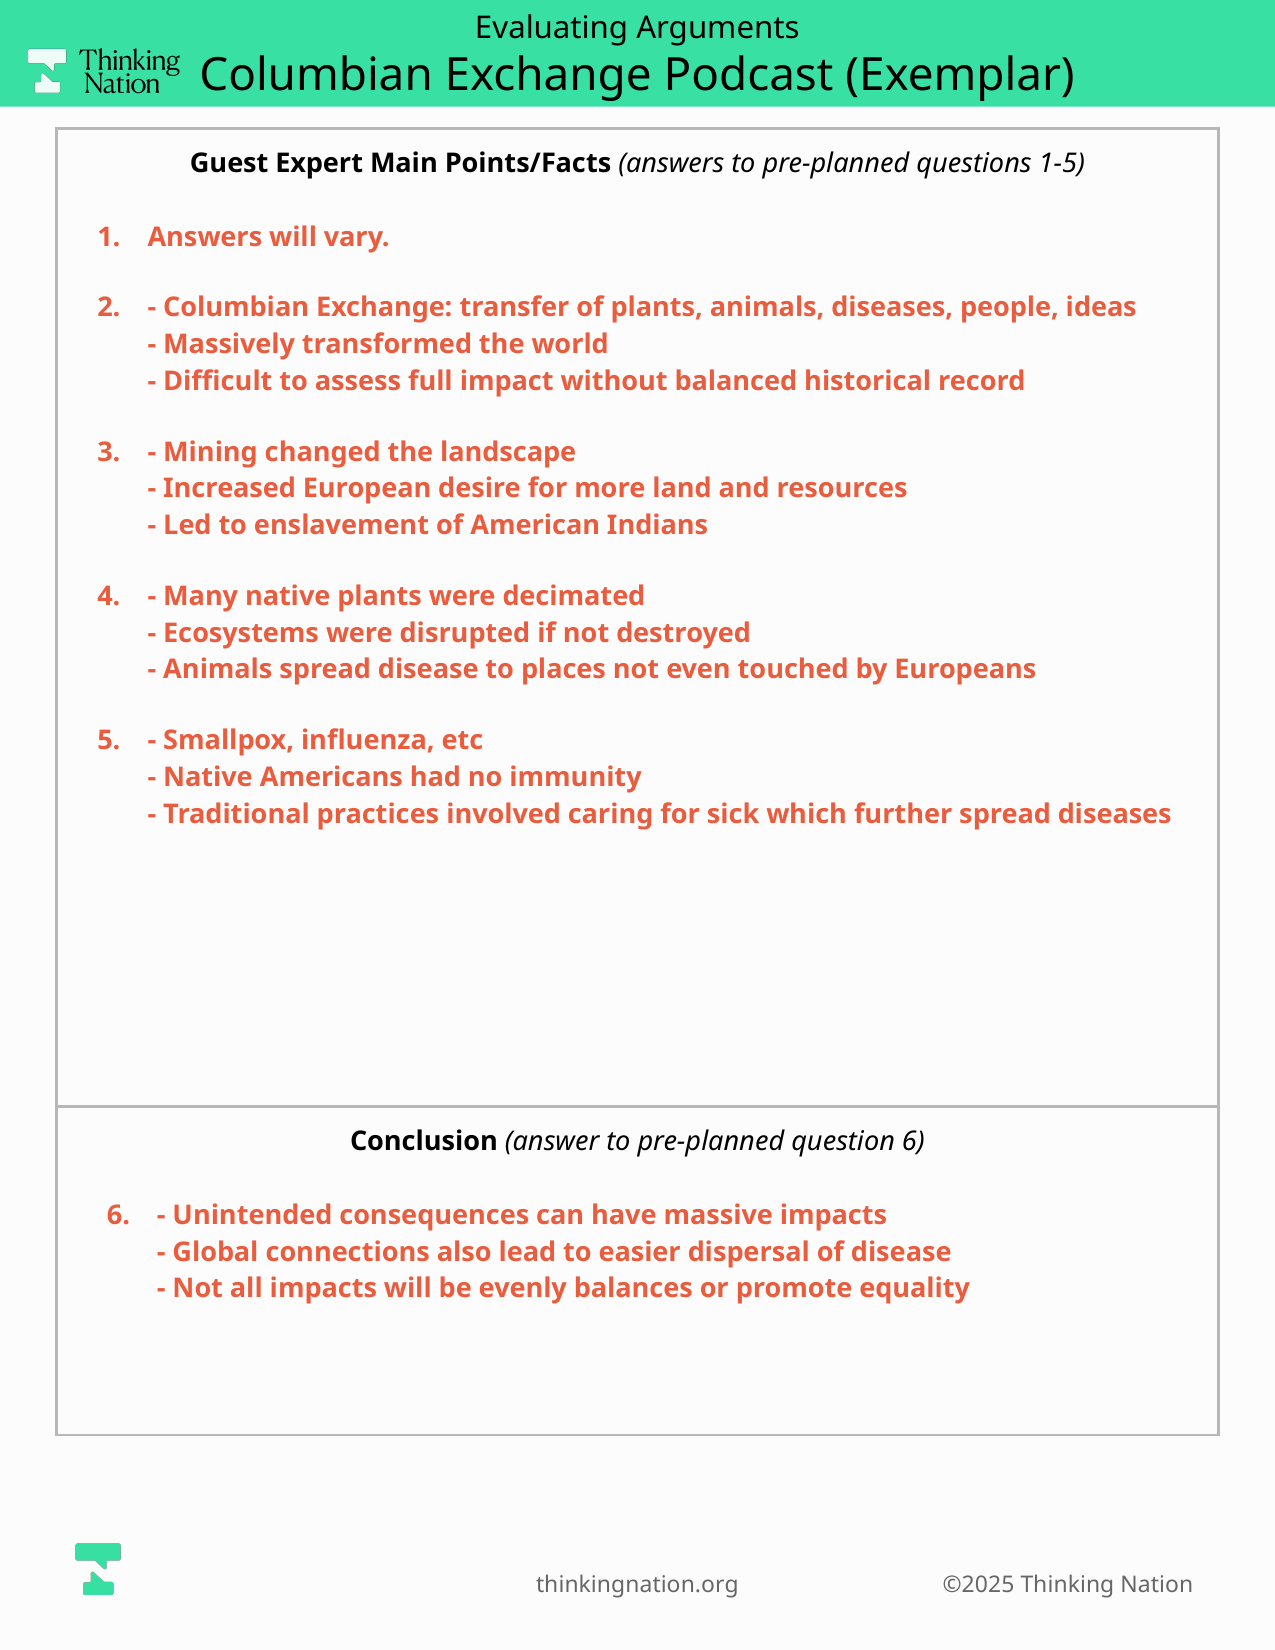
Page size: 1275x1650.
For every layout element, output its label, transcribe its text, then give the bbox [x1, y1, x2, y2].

table_cell Conclusion (answer to pre-planned question 6) - Unintended consequences can have massive impacts - Global connections also lead to easier dispersal of disease - Not all impacts will be evenly balances or promote equality [58, 1108, 1217, 1434]
picture [11, 34, 185, 107]
text_box ©2025 Thinking Nation [907, 1553, 1210, 1605]
text_box thinkingnation.org [486, 1553, 789, 1605]
text_box Evaluating Arguments Columbian Exchange Podcast (Exemplar) [0, 0, 1275, 107]
picture [62, 1533, 134, 1605]
table_header Guest Expert Main Points/Facts (answers to pre-planned questions 1-5) Answers will vary. - Columbian Exchange: transfer of plants, animals, diseases, people, ideas - Massively transformed the world - Difficult to assess full impact without balanced historical record - Mining changed the landscape - Increased European desire for more land and resources - Led to enslavement of American Indians - Many native plants were decimated - Ecosystems were disrupted if not destroyed - Animals spread disease to places not even touched by Europeans - Smallpox, influenza, etc - Native Americans had no immunity - Traditional practices involved caring for sick which further spread diseases [58, 130, 1217, 1105]
